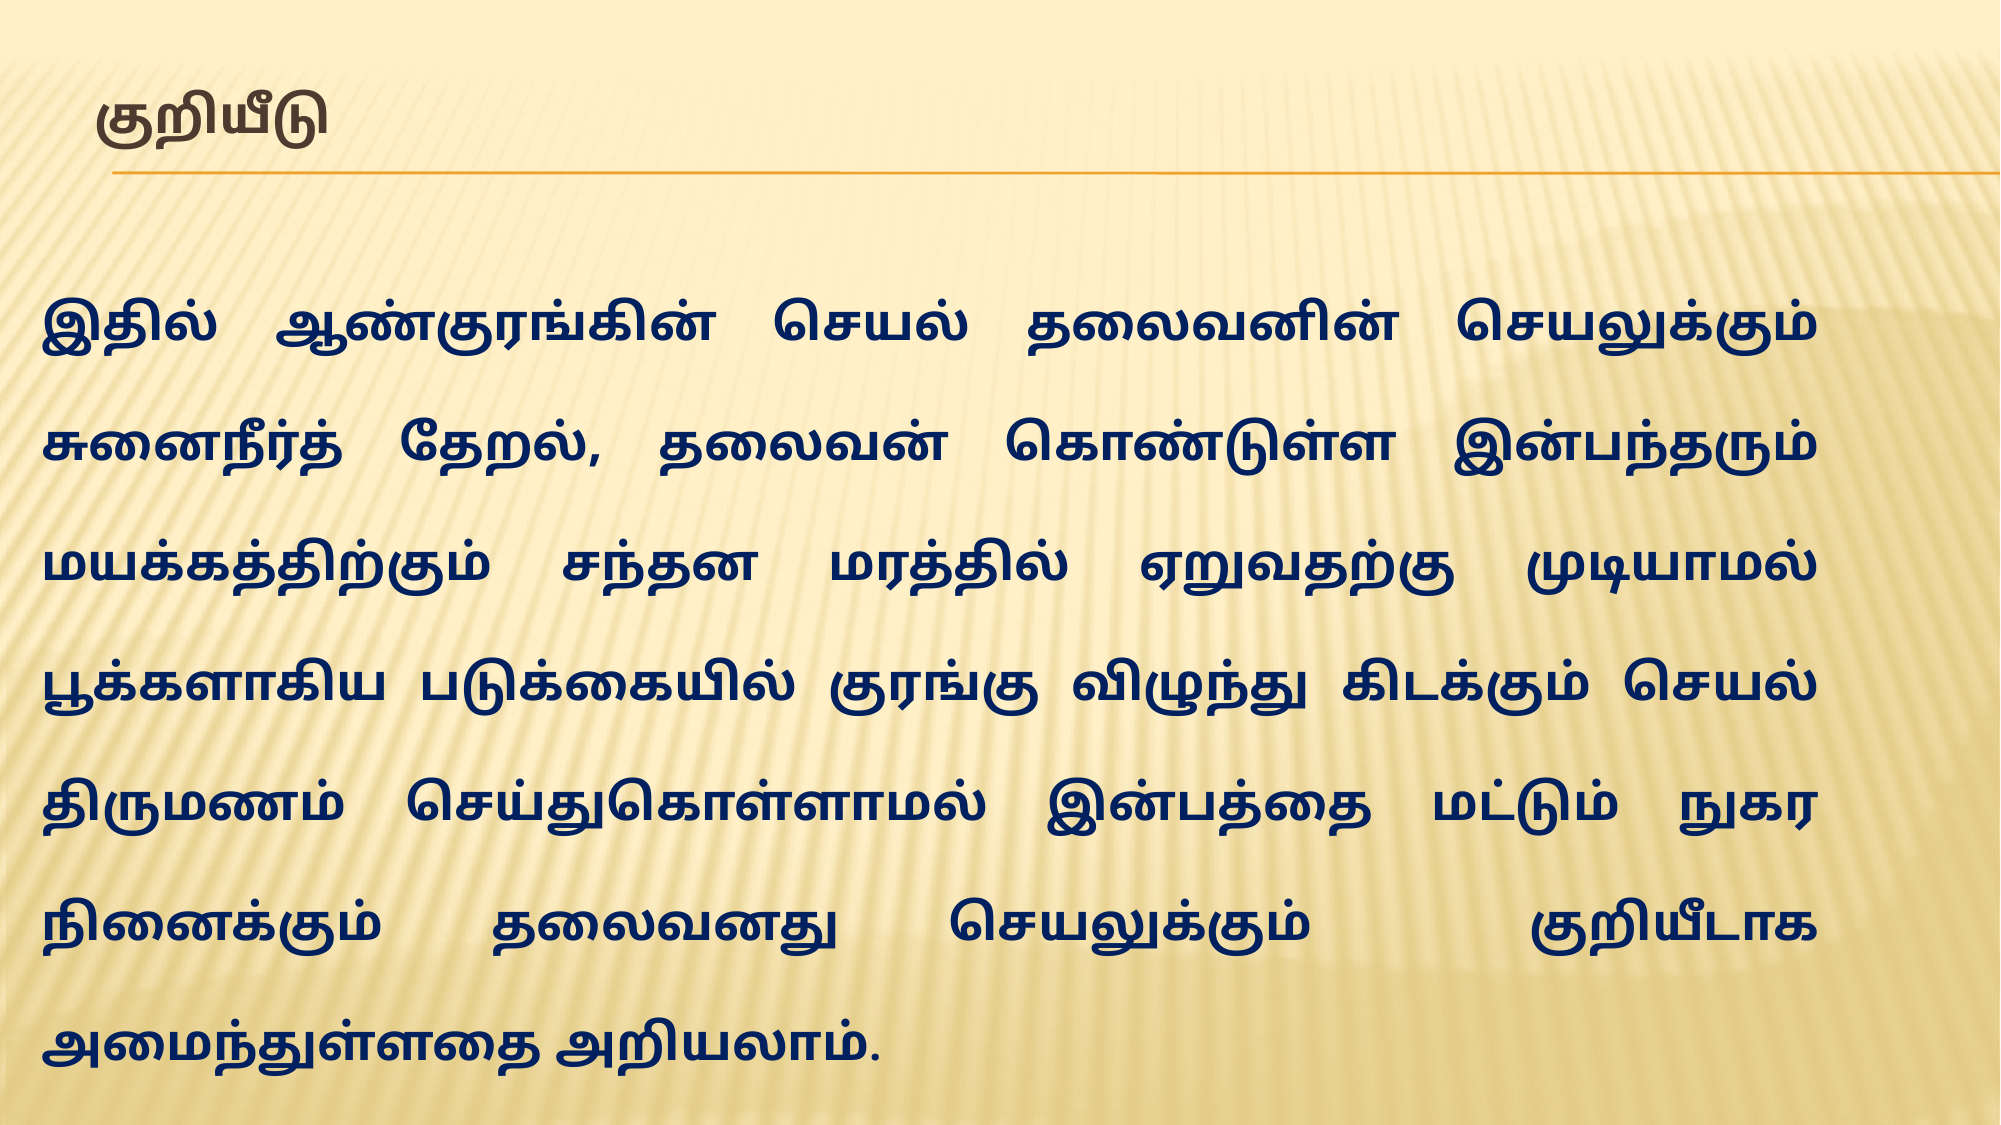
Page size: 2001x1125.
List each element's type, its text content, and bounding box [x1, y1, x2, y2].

title குறியீடு [66, 75, 1967, 213]
text_box இதில் ஆண்குரங்கின் செயல் தலைவனின் செயலுக்கும் சுனைநீர்த் தேறல், தலைவன் கொண்டுள்ள இன்பந்தரும் மயக்கத்திற்கும் சந்தன மரத்தில் ஏறுவதற்கு முடியாமல் பூக்களாகிய படுக்கையில் குரங்கு விழுந்து கிடக்கும் செயல் திருமணம் செய்துகொள்ளாமல் இன்பத்தை மட்டும் நுகர நினைக்கும் தலைவனது செயலுக்கும் குறியீடாக அமைந்துள்ளதை அறியலாம். [26, 222, 1835, 1078]
